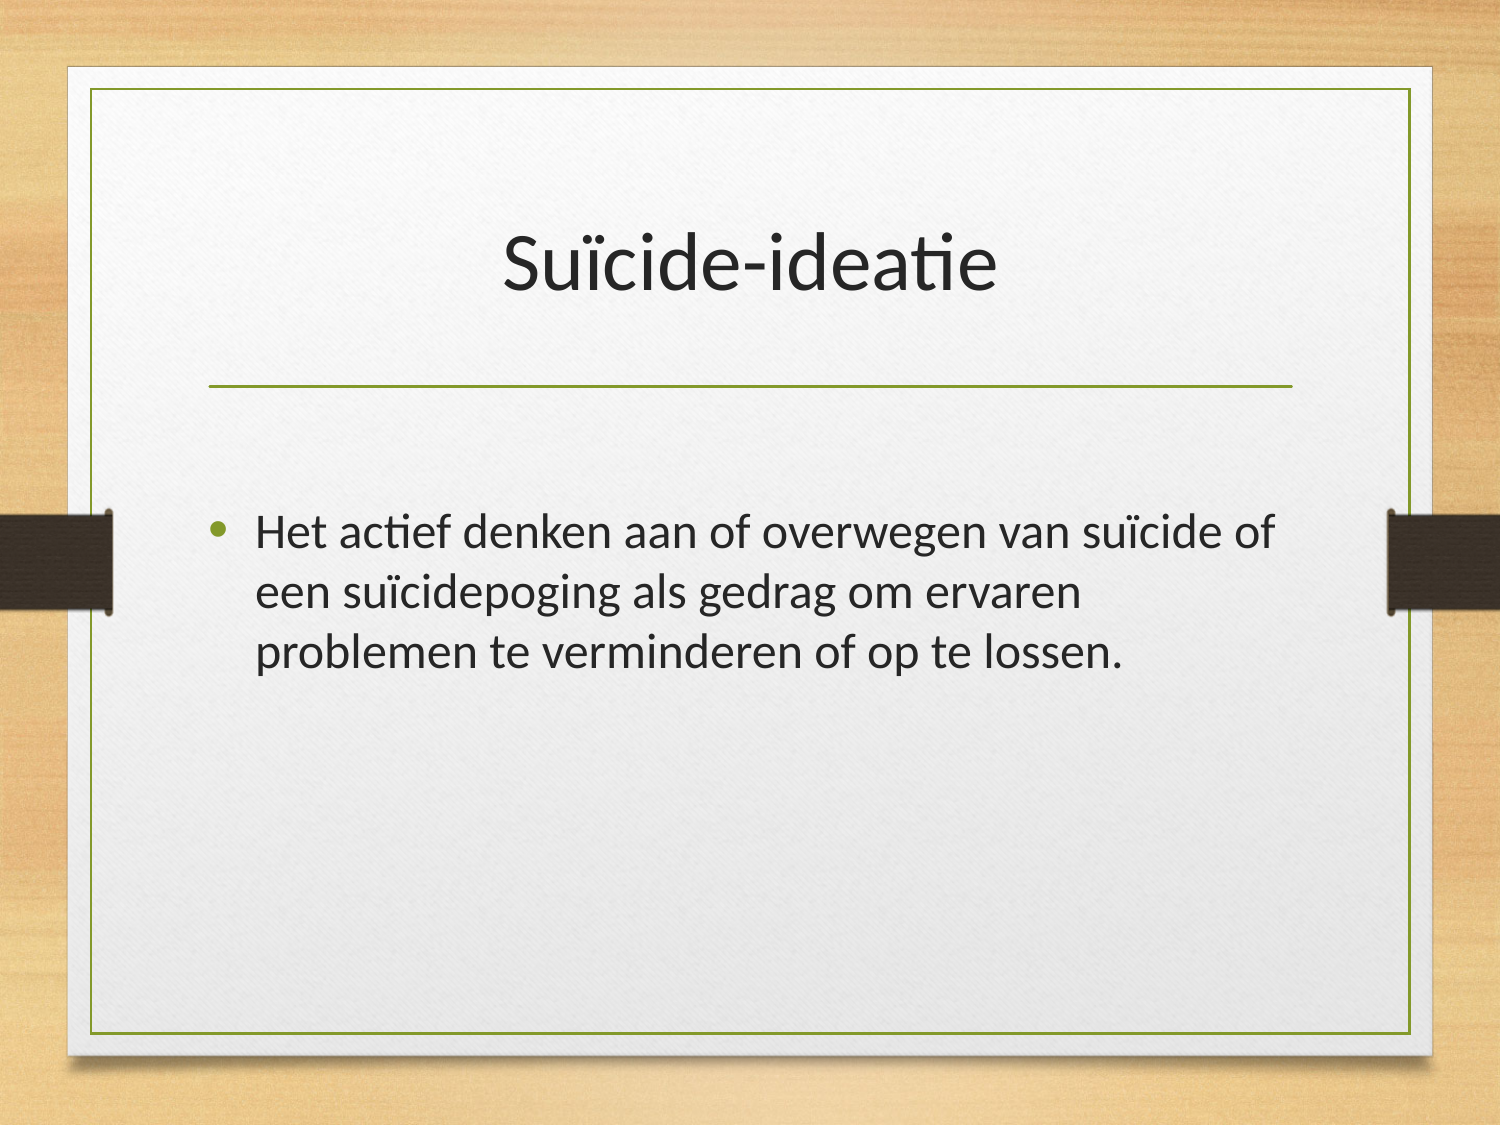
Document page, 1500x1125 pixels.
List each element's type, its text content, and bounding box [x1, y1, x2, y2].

picture [0, 0, 1500, 1125]
title Suïcide-ideatie [193, 150, 1309, 365]
list Het actief denken aan of overwegen van suïcide of een suïcidepoging als gedrag om ervaren problemen te verminderen of op te lossen. [193, 408, 1309, 974]
